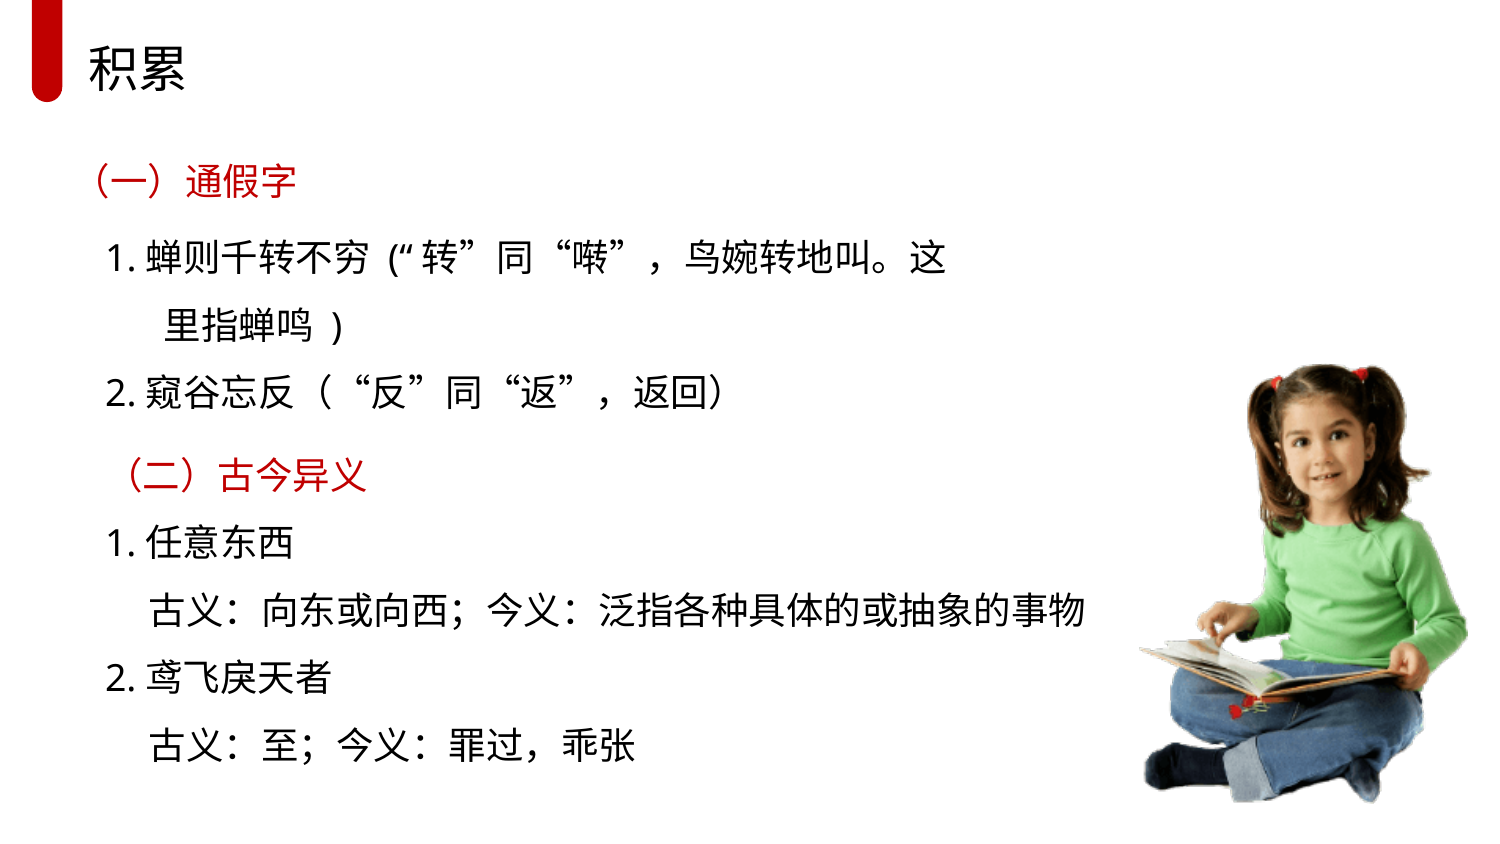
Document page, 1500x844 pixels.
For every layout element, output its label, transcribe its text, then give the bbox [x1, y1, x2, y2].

text_box （二）古今异义 1.任意东西 古义：向东或向西；今义：泛指各种具体的或抽象的事物 2.鸢飞戾天者 古义：至；今义：罪过，乖张 [93, 423, 1138, 773]
text_box 积累 [77, 31, 376, 104]
text_box 1.蝉则千转不穷 (“转”同“啭”，鸟婉转地叫。这里指蝉鸣 ) 2.窥谷忘反（“反”同“返”，返回） [93, 206, 993, 420]
picture [1138, 363, 1468, 804]
text_box （一）通假字 [61, 140, 996, 209]
text_box [31, 0, 63, 103]
